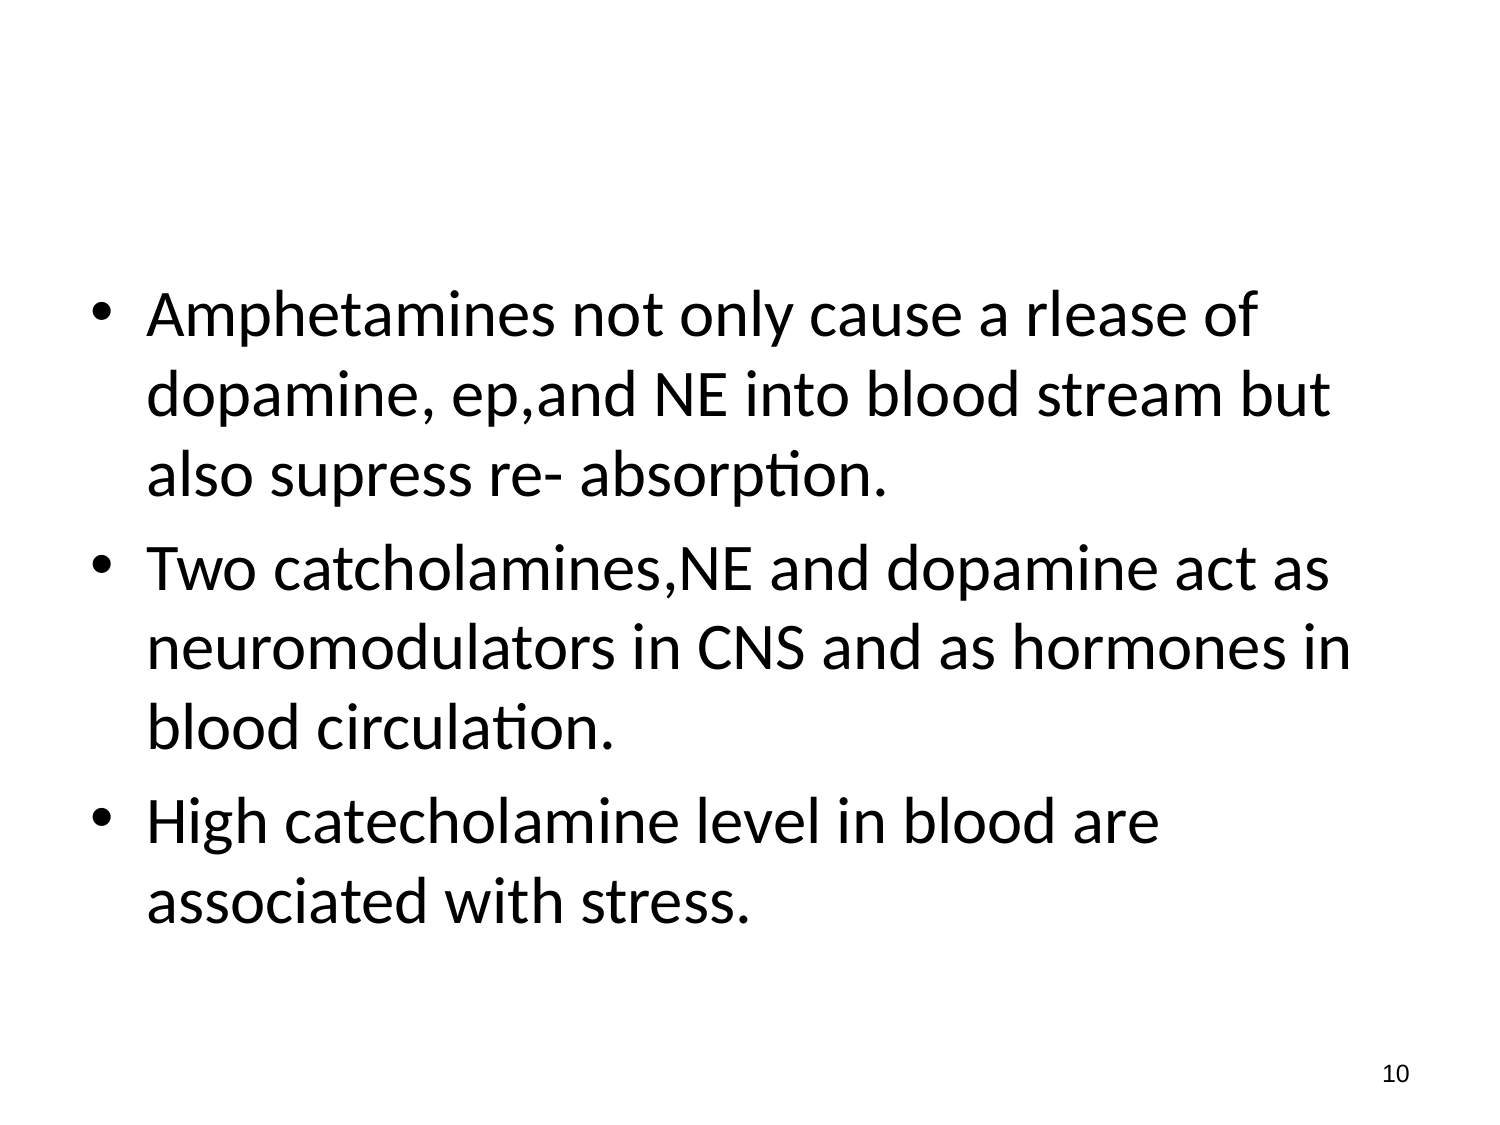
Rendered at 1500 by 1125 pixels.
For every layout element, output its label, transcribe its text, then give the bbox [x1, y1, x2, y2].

slide_number 10 [1074, 1042, 1425, 1103]
list Amphetamines not only cause a rlease of dopamine, ep,and NE into blood stream but also supress re- absorption. Two catcholamines,NE and dopamine act as neuromodulators in CNS and as hormones in blood circulation. High catecholamine level in blood are associated with stress. [75, 262, 1425, 1005]
